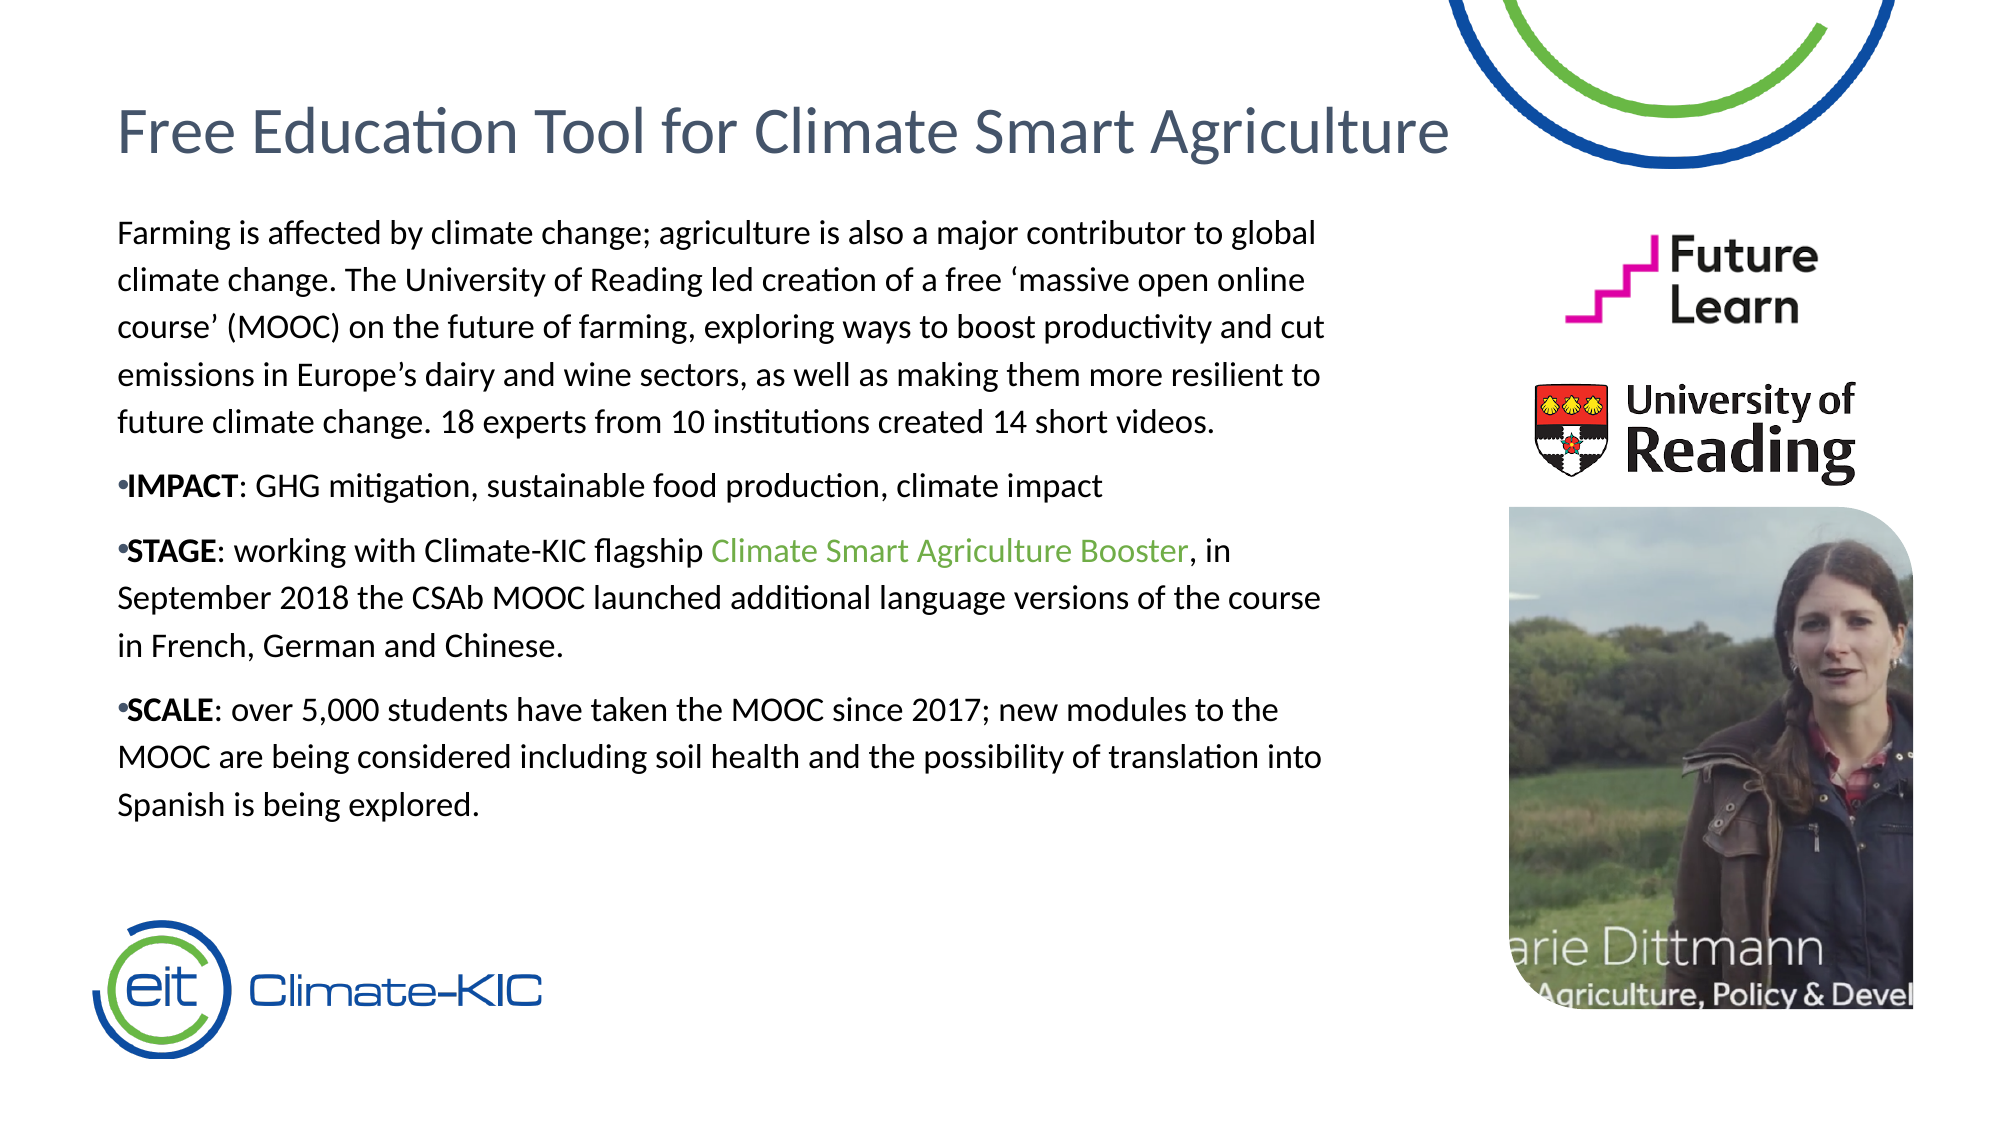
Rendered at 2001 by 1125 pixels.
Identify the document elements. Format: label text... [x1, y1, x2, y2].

picture [1509, 506, 1914, 1010]
picture [1440, 0, 1903, 169]
list Free Education Tool for Climate Smart Agriculture [102, 88, 1772, 122]
list Farming is affected by climate change; agriculture is also a major contributor to global climate change. The University of Reading led creation of a free ‘massive open online course’ (MOOC) on the future of farming, exploring ways to boost productivity and cut emissions in Europe’s dairy and wine sectors, as well as making them more resilient to future climate change. 18 experts from 10 institutions created 14 short videos. IMPACT: GHG mitigation, sustainable food production, climate impact STAGE: working with Climate-KIC flagship Climate Smart Agriculture Booster, in September 2018 the CSAb MOOC launched additional language versions of the course in French, German and Chinese. SCALE: over 5,000 students have taken the MOOC since 2017; new modules to the MOOC are being considered including soil health and the possibility of translation into Spanish is being explored. [102, 196, 1341, 882]
picture [1528, 196, 1856, 361]
picture [1534, 381, 1856, 486]
